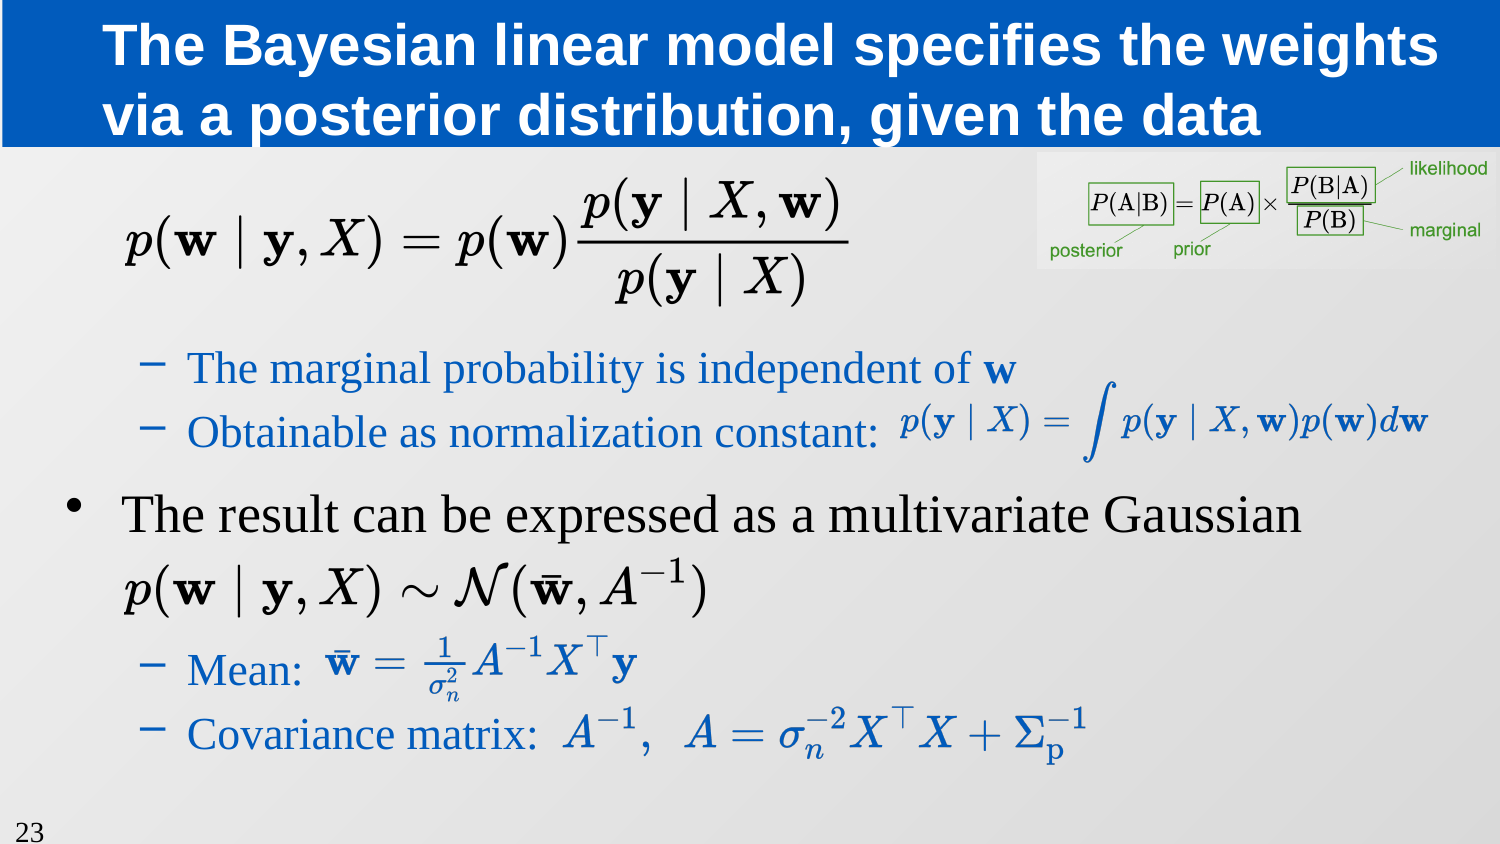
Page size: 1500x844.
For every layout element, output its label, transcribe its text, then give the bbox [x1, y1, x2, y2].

slide_number 23 [0, 806, 101, 844]
picture [561, 705, 1091, 766]
picture [324, 635, 638, 703]
list The marginal probability is independent of w Obtainable as normalization constant: The result can be expressed as a multivariate Gaussian Mean: Covariance matrix: [49, 171, 1488, 760]
picture [124, 556, 710, 618]
title The Bayesian linear model specifies the weights via a posterior distribution, given the data [87, 0, 1463, 147]
picture [124, 177, 855, 308]
picture [1037, 152, 1497, 269]
picture [899, 380, 1429, 463]
